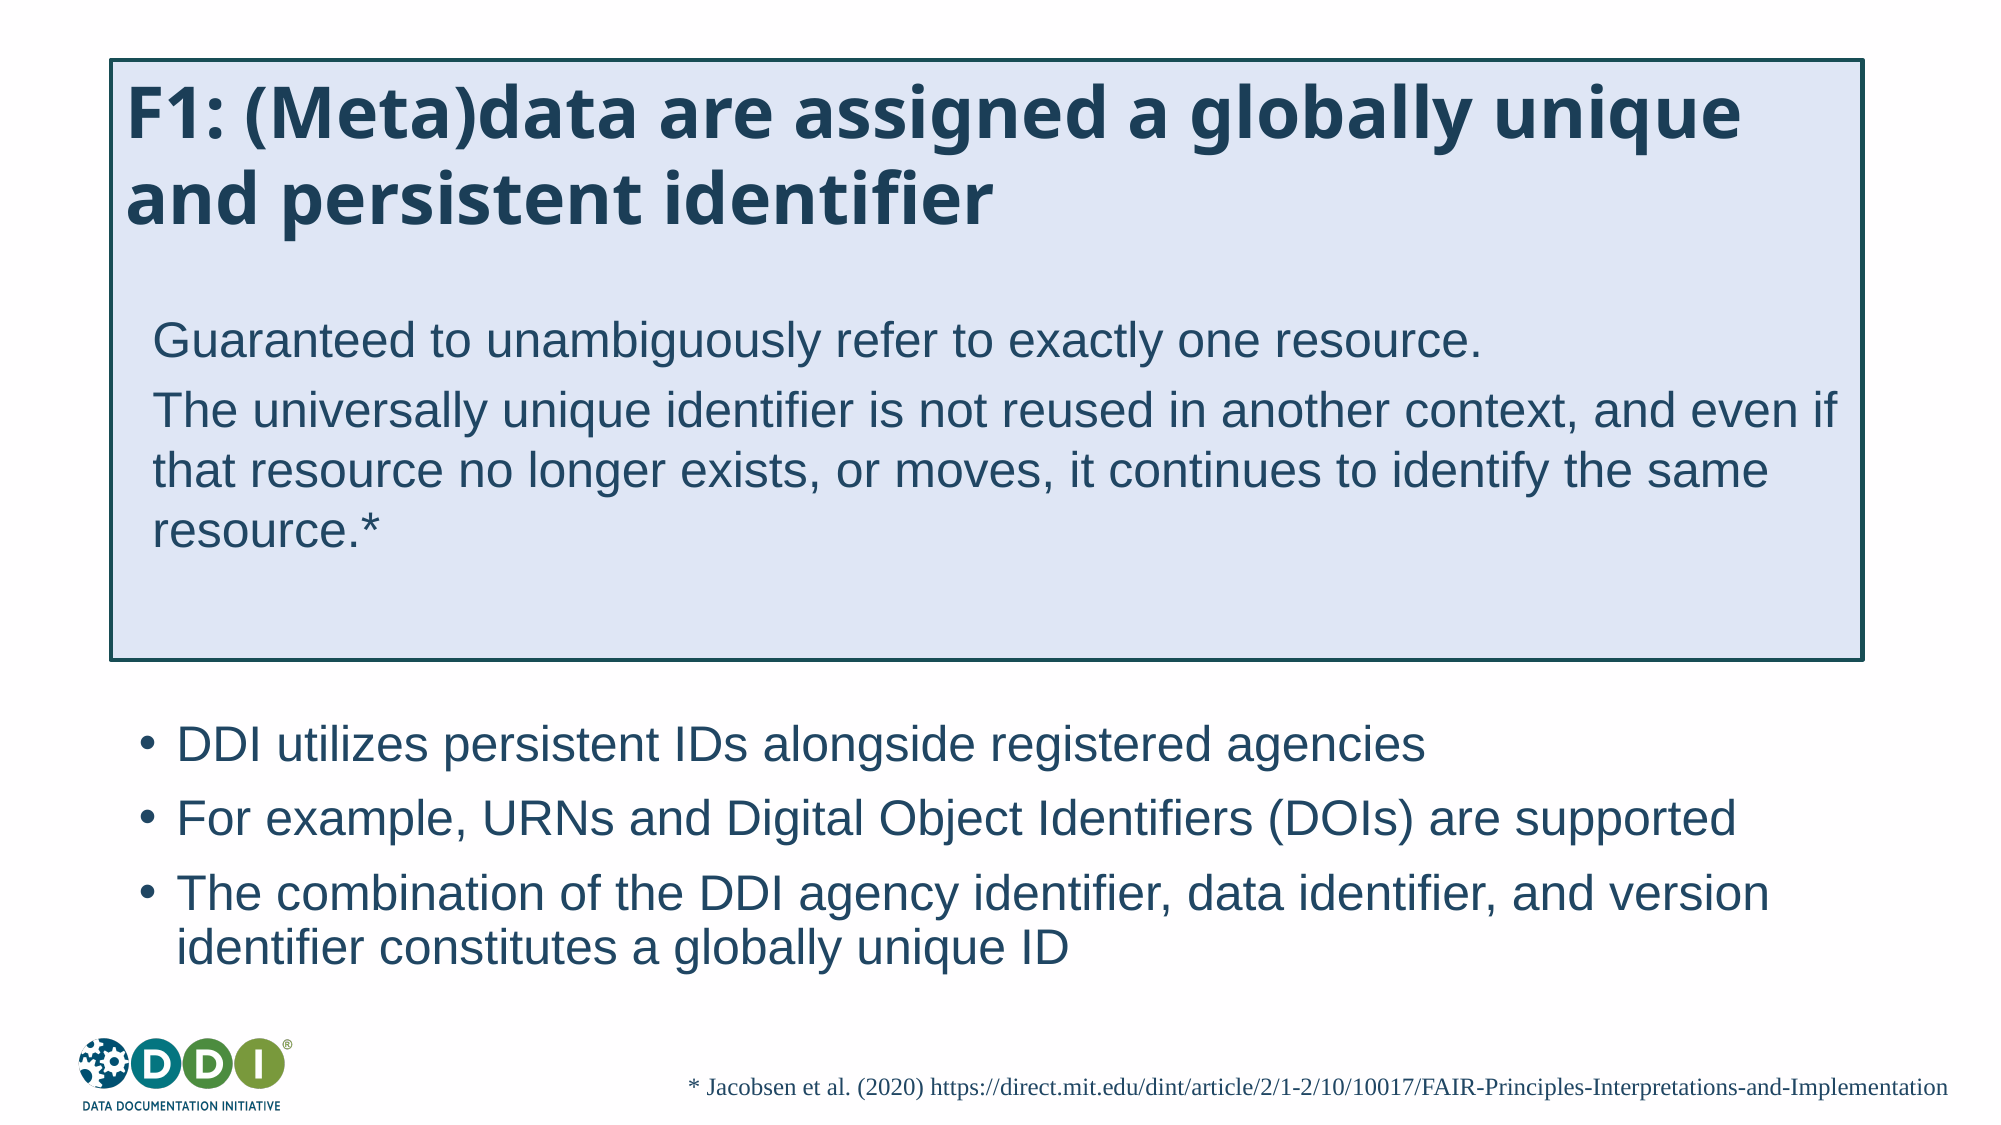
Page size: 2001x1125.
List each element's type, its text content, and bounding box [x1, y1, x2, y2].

text_box * Jacobsen et al. (2020) https://direct.mit.edu/dint/article/2/1-2/10/10017/FAIR-Principles-Interpretations-and-Implementation [673, 1063, 2000, 1109]
picture [65, 1032, 305, 1115]
list Guaranteed to unambiguously refer to exactly one resource. The universally unique identifier is not reused in another context, and even if that resource no longer exists, or moves, it continues to identify the same resource.* [137, 299, 1863, 690]
text_box [109, 58, 1865, 662]
title F1: (Meta)data are assigned a globally unique and persistent identifier [110, 59, 1863, 247]
text_box DDI utilizes persistent IDs alongside registered agencies For example, URNs and Digital Object Identifiers (DOIs) are supported The combination of the DDI agency identifier, data identifier, and version identifier constitutes a globally unique ID [124, 710, 1849, 1061]
